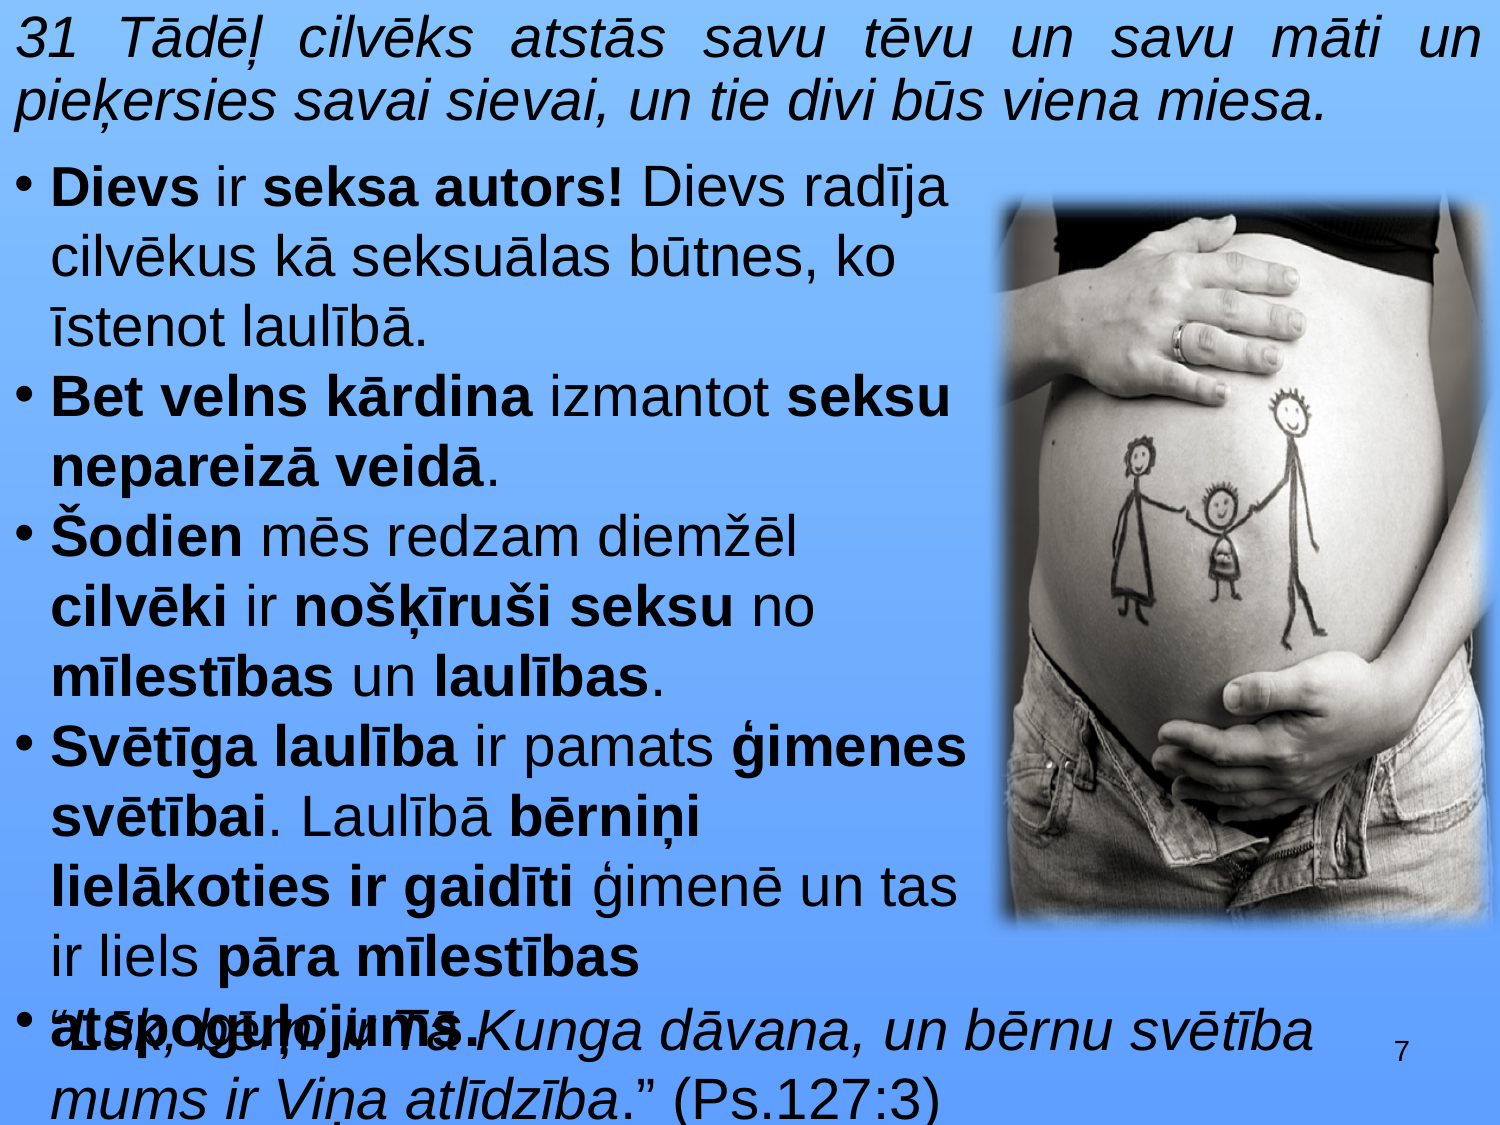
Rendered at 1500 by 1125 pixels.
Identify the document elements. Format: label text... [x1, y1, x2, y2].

picture [984, 187, 1500, 938]
slide_number 7 [1372, 1024, 1426, 1103]
text_box “Lūk, bērni ir Tā Kunga dāvana, un bērnu svētība mums ir Viņa atlīdzība.” (Ps.127:3) [0, 984, 1372, 1125]
list 31 Tādēļ cilvēks atstās savu tēvu un savu māti un pieķersies savai sievai, un tie divi būs viena miesa. [0, 0, 1500, 178]
text_box Dievs ir seksa autors! Dievs radīja cilvēkus kā seksuālas būtnes, ko īstenot laulībā. Bet velns kārdina izmantot seksu nepareizā veidā. Šodien mēs redzam diemžēl cilvēki ir nošķīruši seksu no mīlestības un laulības. Svētīga laulība ir pamats ģimenes svētībai. Laulībā bērniņi lielākoties ir gaidīti ģimenē un tas ir liels pāra mīlestības atspoguļojums. [0, 140, 997, 984]
